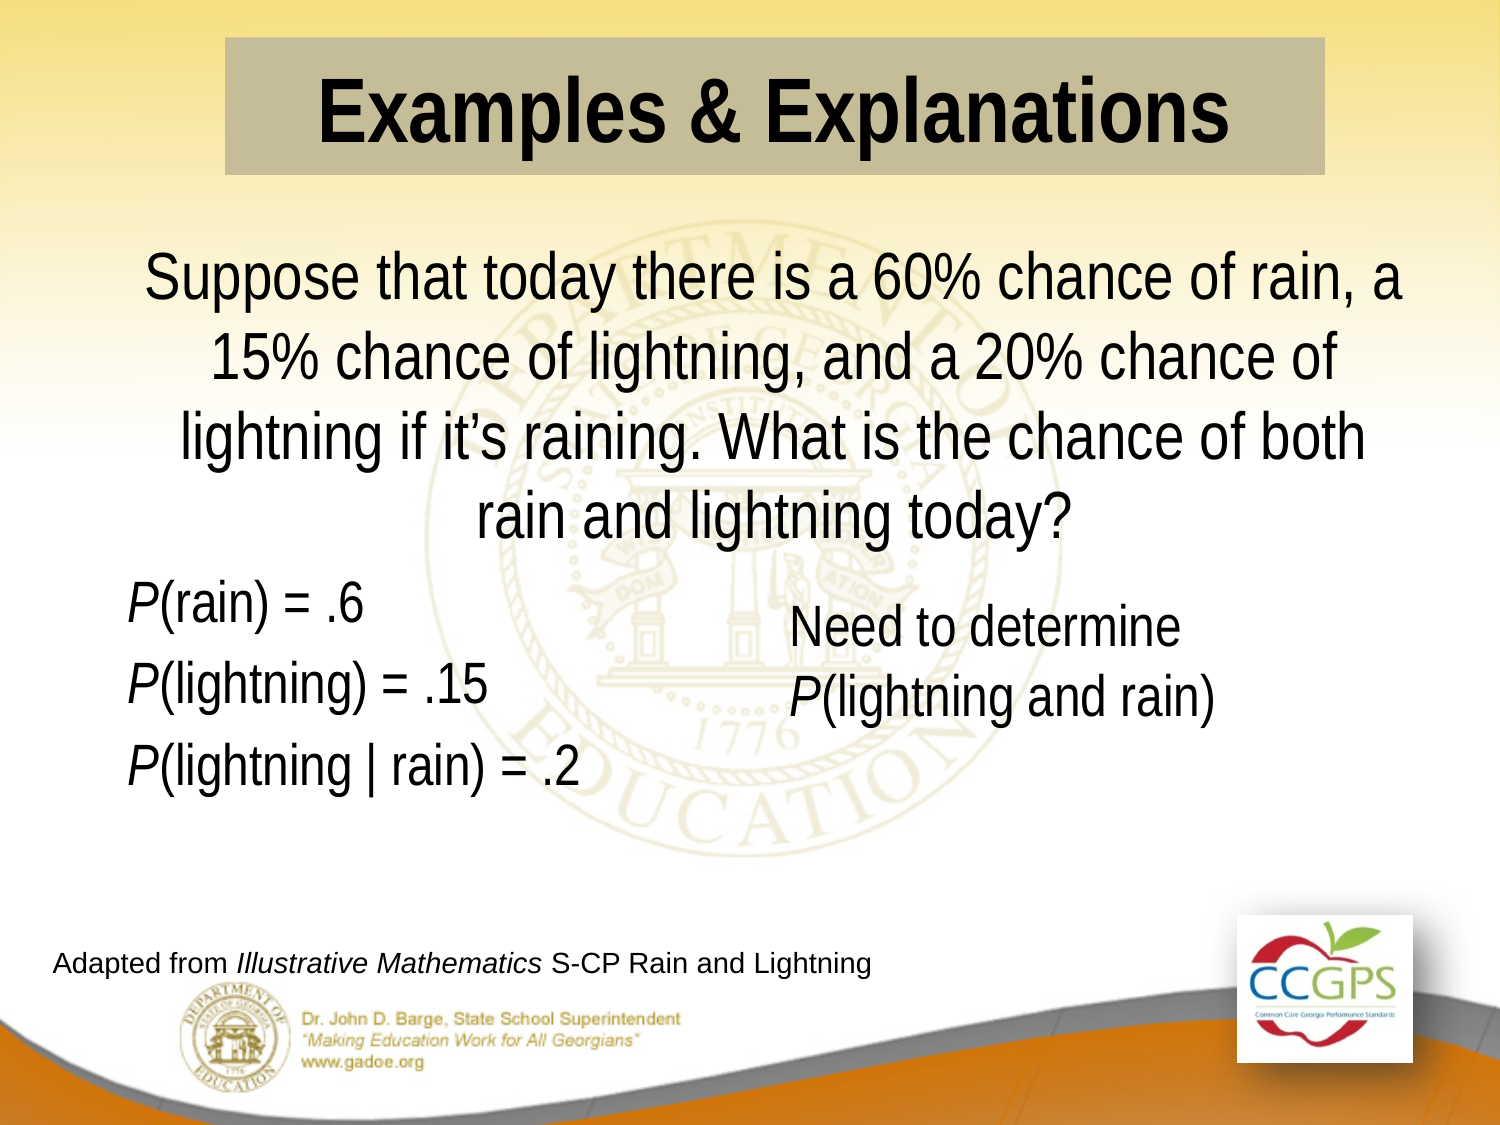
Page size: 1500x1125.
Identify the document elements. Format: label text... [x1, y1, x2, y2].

text_box Examples & Explanations [225, 37, 1325, 175]
text_box Need to determine P(lightning and rain) [774, 580, 1350, 736]
subtitle Suppose that today there is a 60% chance of rain, a 15% chance of lightning, and a 20% chance of lightning if it’s raining. What is the chance of both rain and lightning today? P(rain) = .6 P(lightning) = .15 P(lightning | rain) = .2 [112, 224, 1438, 988]
picture [0, 0, 1500, 1125]
text_box Adapted from Illustrative Mathematics S-CP Rain and Lightning [37, 936, 888, 987]
